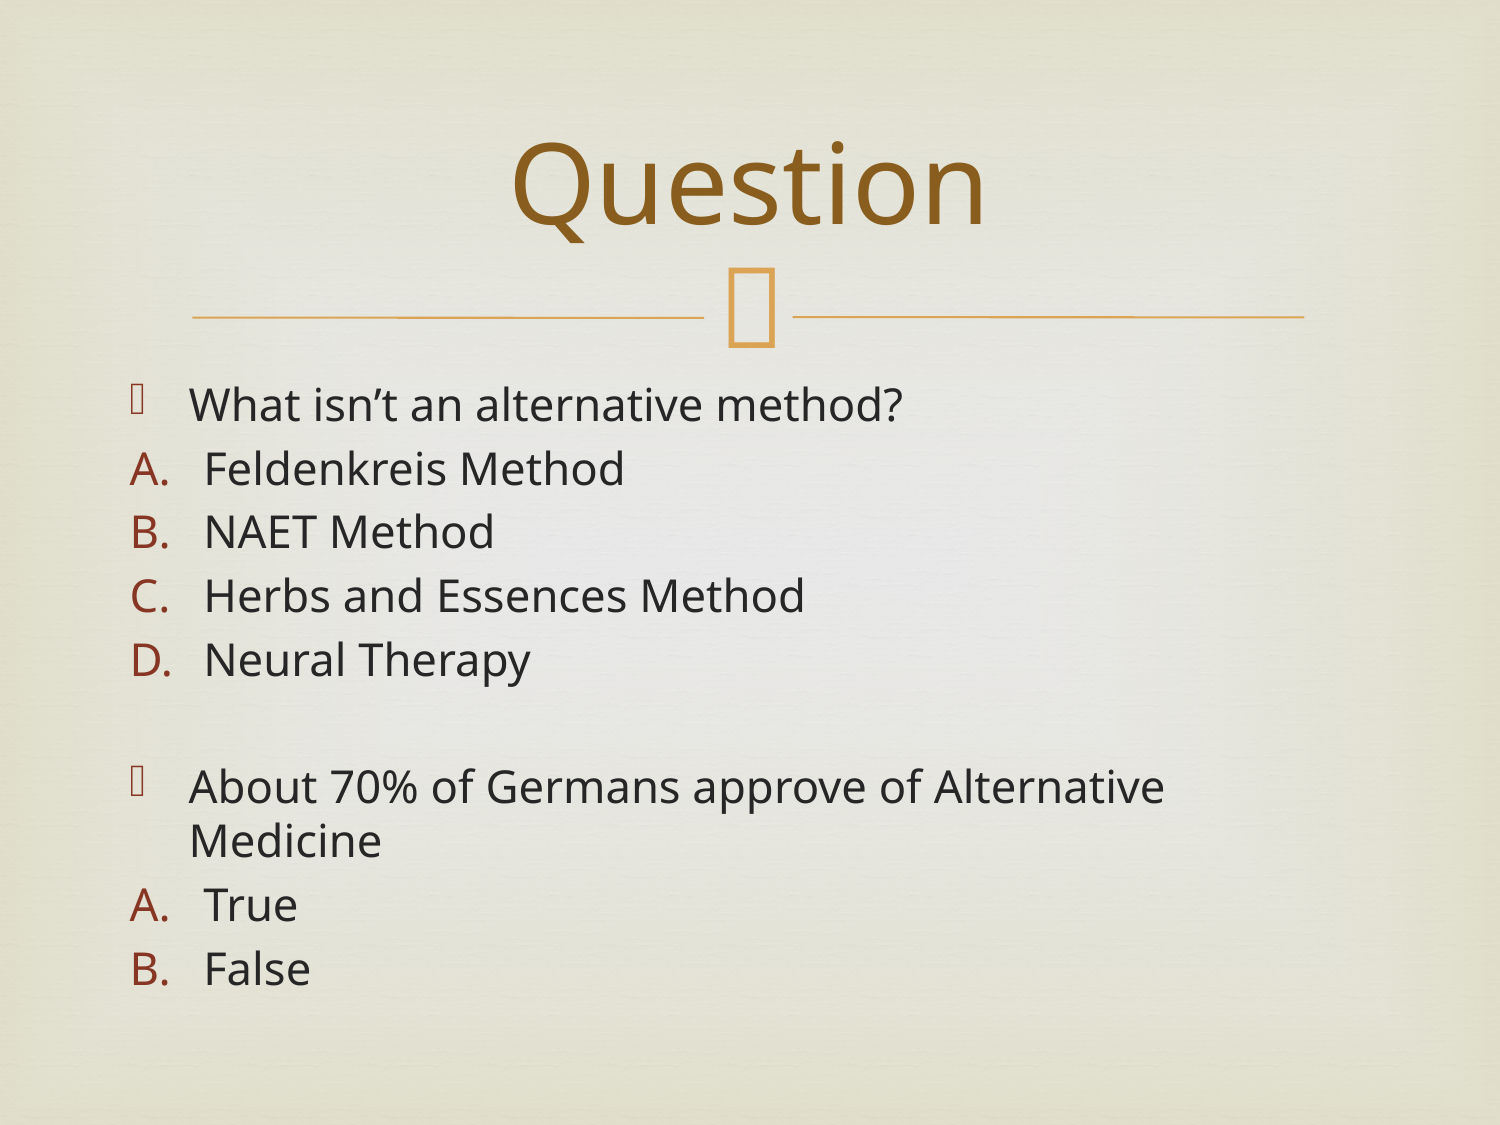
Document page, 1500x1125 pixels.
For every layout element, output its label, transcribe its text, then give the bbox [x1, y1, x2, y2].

title Question [112, 93, 1386, 267]
list What isn’t an alternative method? Feldenkreis Method NAET Method Herbs and Essences Method Neural Therapy About 70% of Germans approve of Alternative Medicine True False [114, 368, 1386, 1005]
